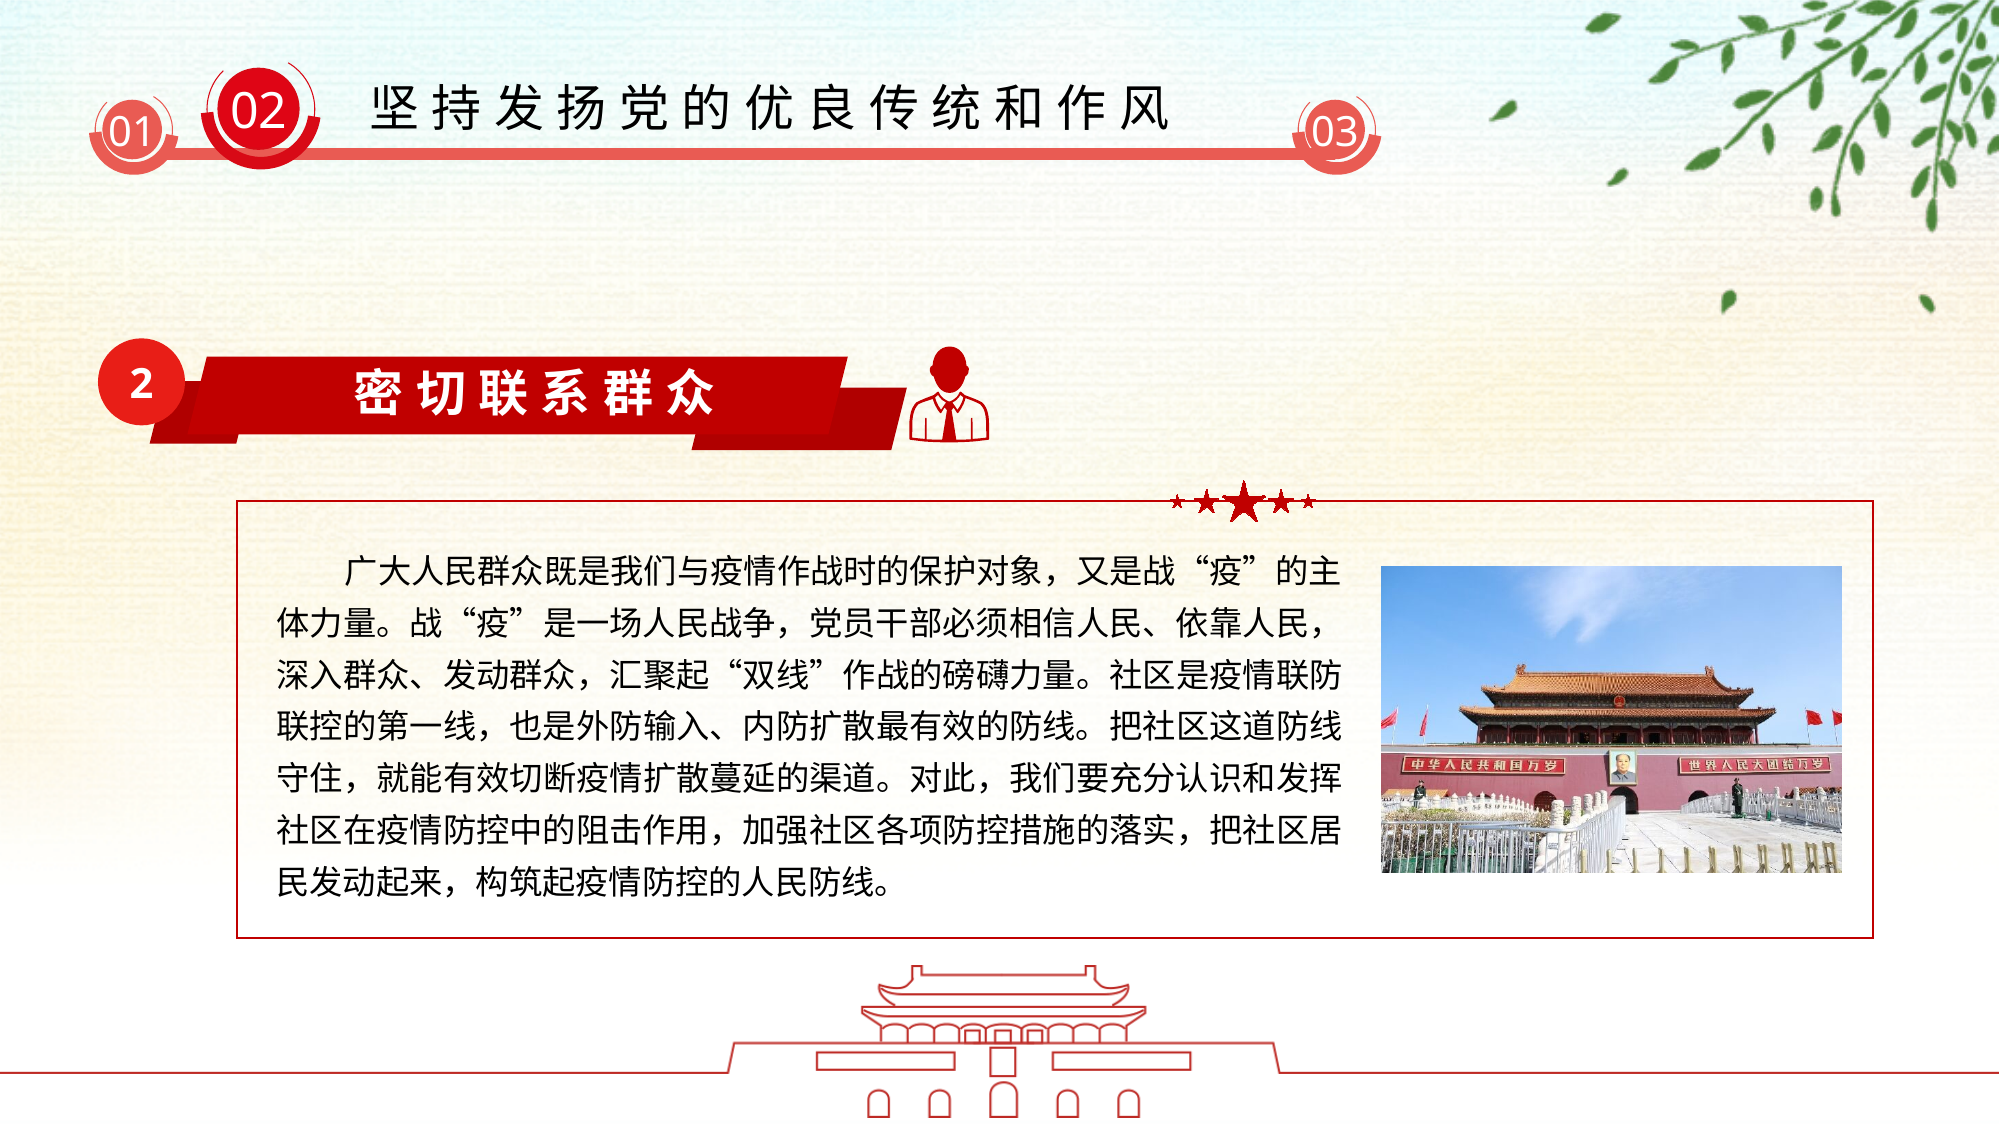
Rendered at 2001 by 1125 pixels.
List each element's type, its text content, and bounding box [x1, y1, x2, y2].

text_box 2 [96, 337, 176, 427]
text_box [909, 346, 990, 443]
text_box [95, 91, 173, 169]
picture [0, 0, 1999, 1125]
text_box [1298, 91, 1376, 169]
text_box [207, 55, 315, 164]
text_box [236, 500, 1874, 939]
text_box 广大人民群众既是我们与疫情作战时的保护对象，又是战“疫”的主体力量。战“疫”是一场人民战争，党员干部必须相信人民、依靠人民，深入群众、发动群众，汇聚起“双线”作战的磅礴力量。社区是疫情联防联控的第一线，也是外防输入、内防扩散最有效的防线。把社区这道防线守住，就能有效切断疫情扩散蔓延的渠道。对此，我们要充分认识和发挥社区在疫情防控中的阻击作用，加强社区各项防控措施的落实，把社区居民发动起来，构筑起疫情防控的人民防线。 [261, 530, 1358, 909]
text_box 坚持发扬党的优良传统和作风 [354, 69, 1282, 144]
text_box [149, 353, 907, 451]
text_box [1169, 480, 1316, 523]
